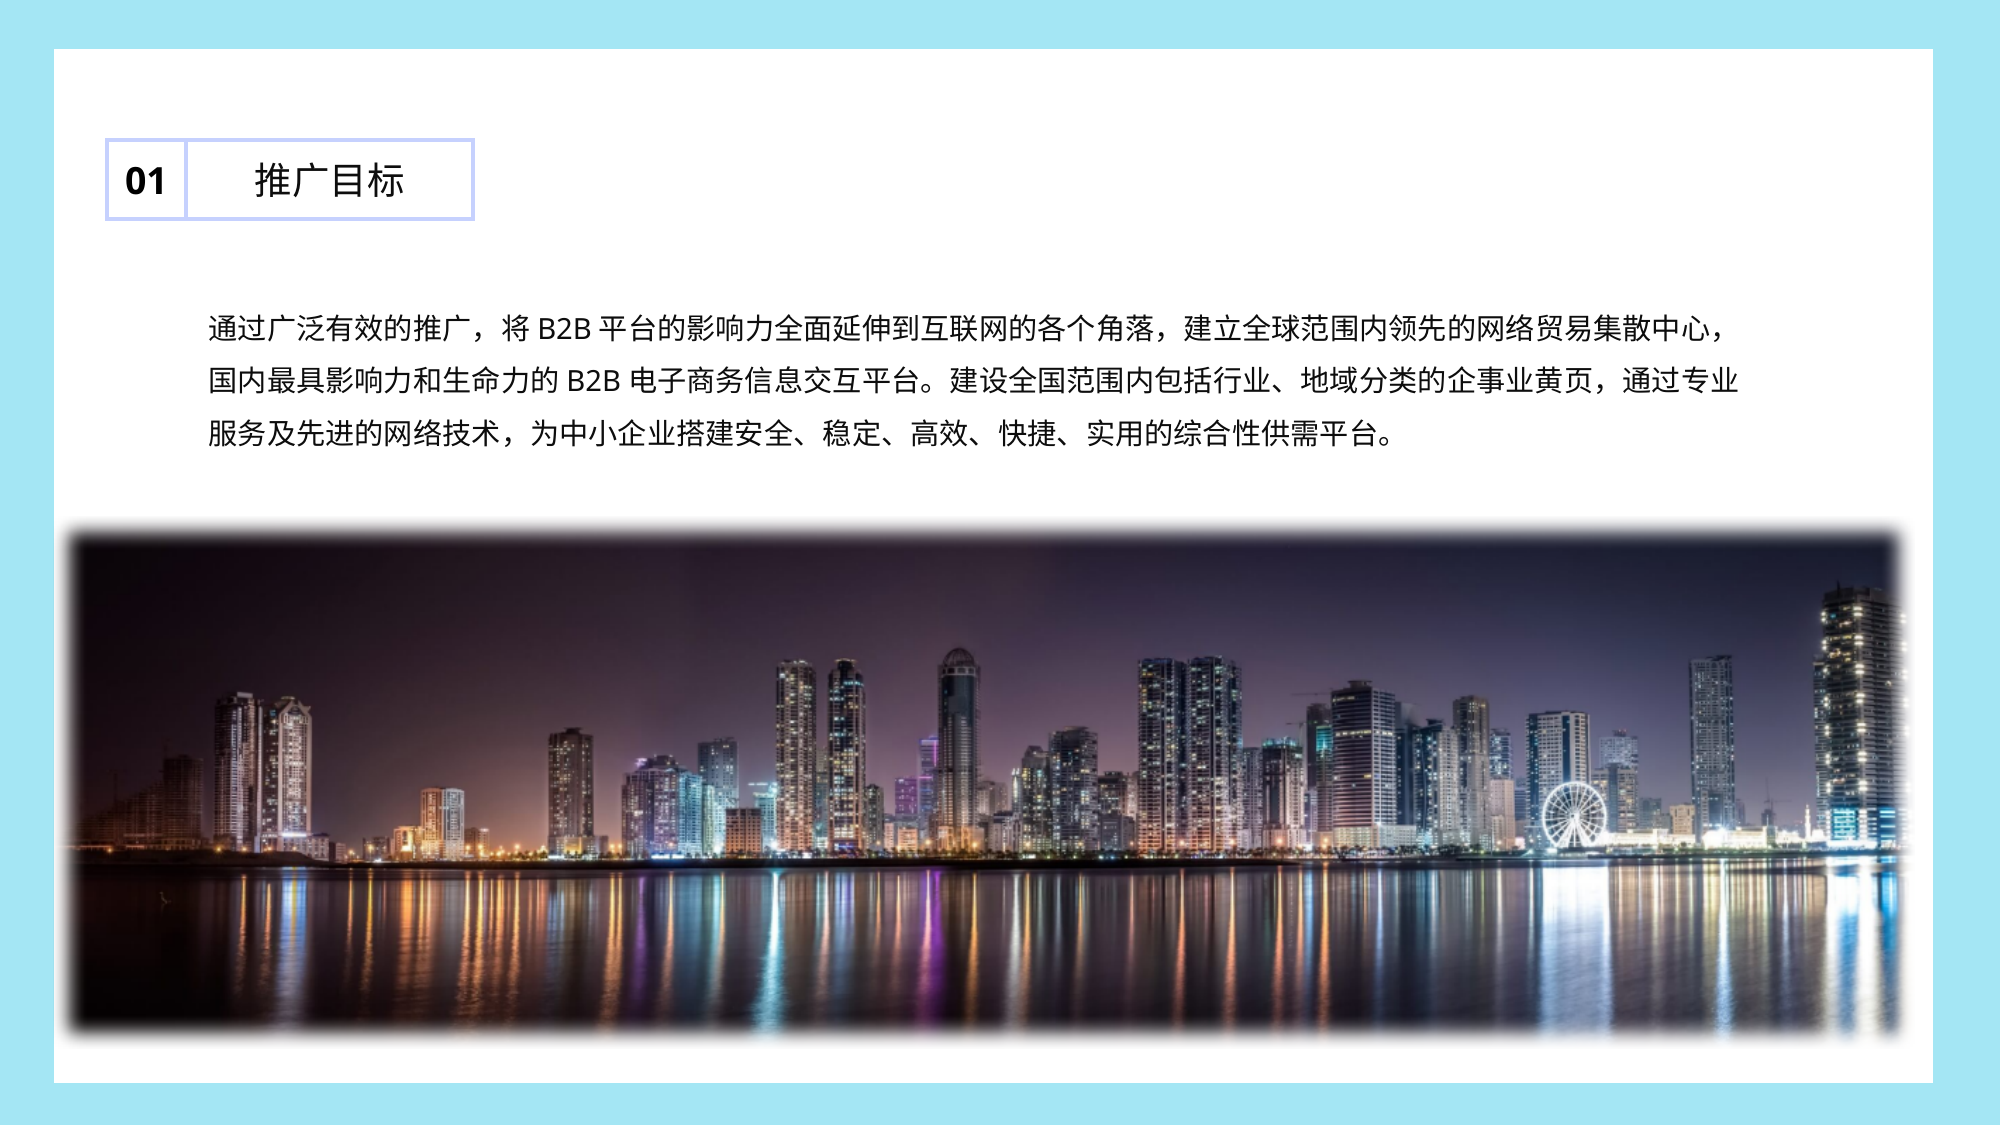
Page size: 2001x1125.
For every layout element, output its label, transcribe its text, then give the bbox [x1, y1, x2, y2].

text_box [106, 140, 474, 220]
text_box 通过广泛有效的推广，将B2B平台的影响力全面延伸到互联网的各个角落，建立全球范围内领先的网络贸易集散中心，国内最具影响力和生命力的B2B电子商务信息交互平台。建设全国范围内包括行业、地域分类的企事业黄页，通过专业服务及先进的网络技术，为中小企业搭建安全、稳定、高效、快捷、实用的综合性供需平台。 [193, 285, 1774, 458]
picture [53, 516, 1915, 1049]
